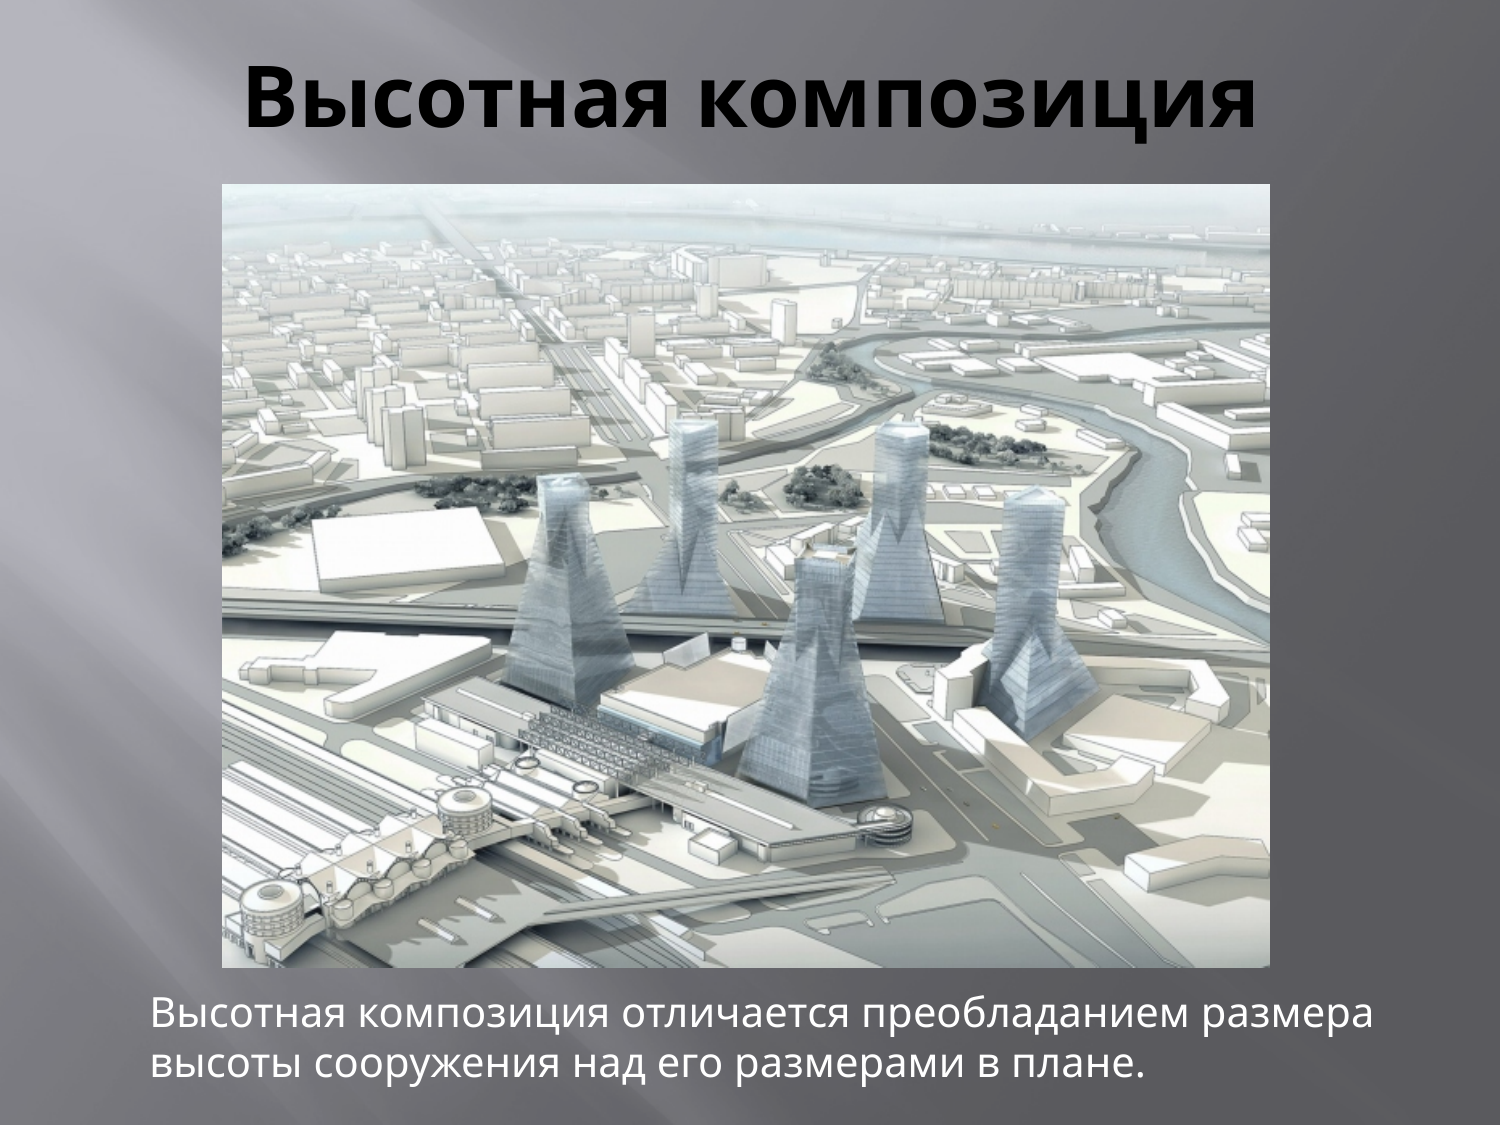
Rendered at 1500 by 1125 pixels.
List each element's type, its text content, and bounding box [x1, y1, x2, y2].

text_box Высотная композиция отличается преобладанием размера высоты сооружения над его размерами в плане. [112, 978, 1463, 1125]
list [222, 184, 1270, 968]
title Высотная композиция [76, 0, 1427, 188]
